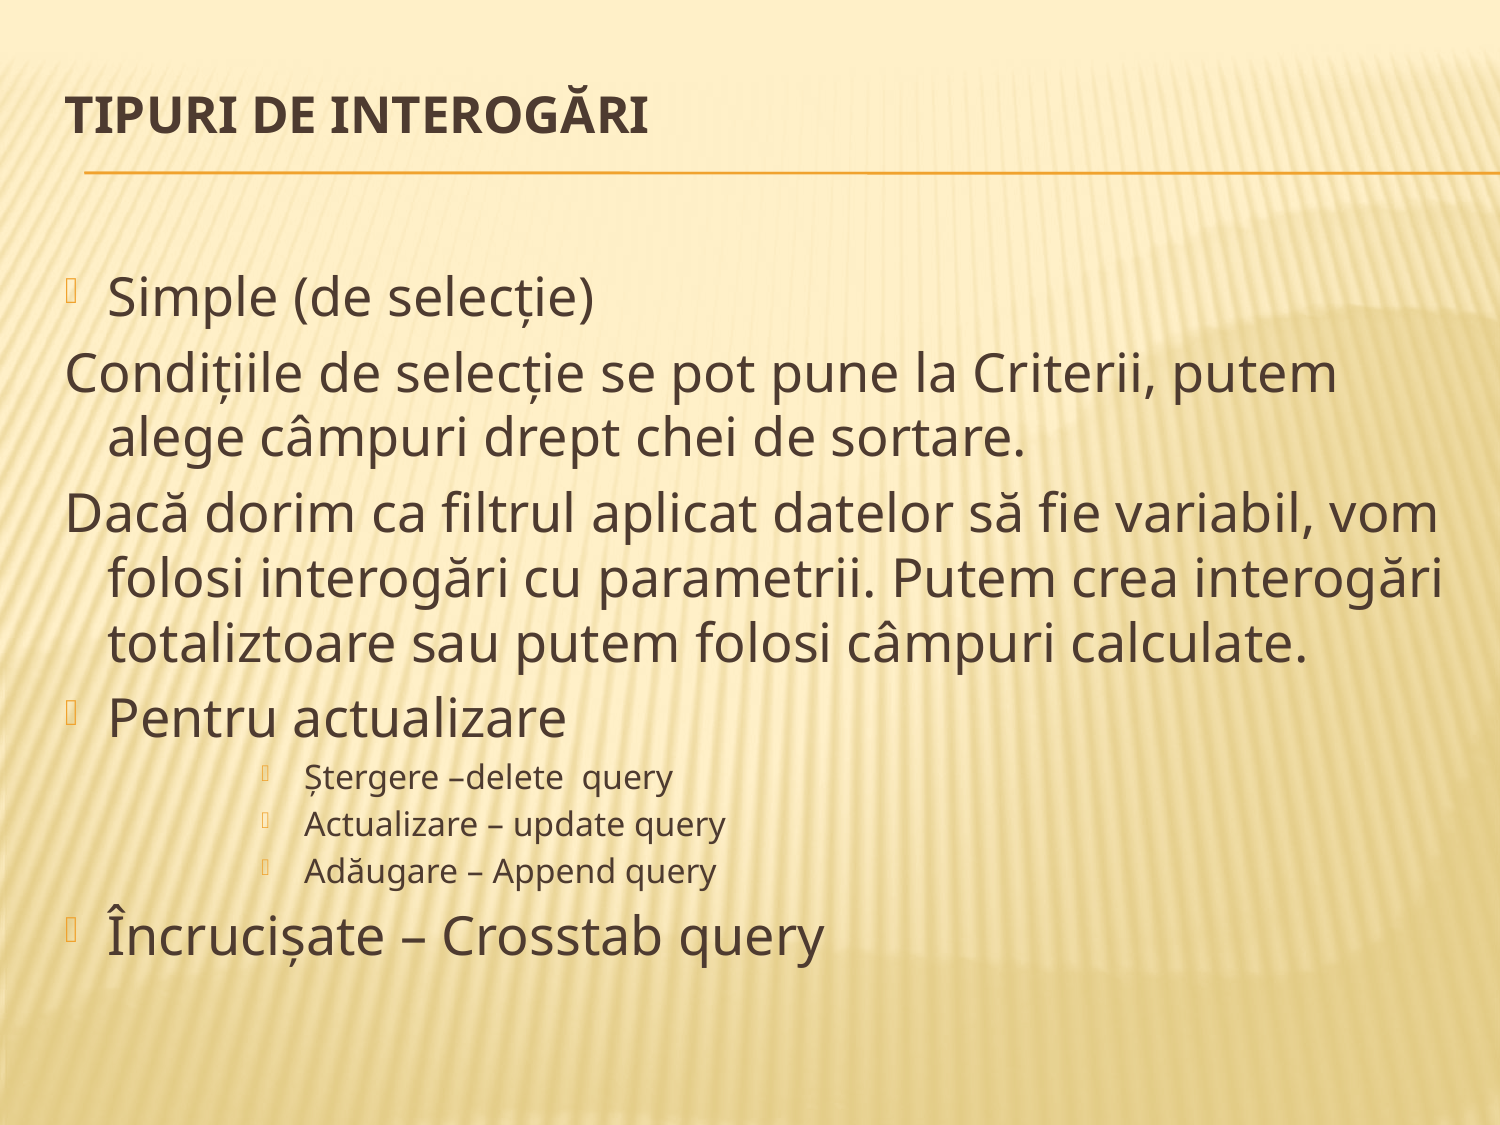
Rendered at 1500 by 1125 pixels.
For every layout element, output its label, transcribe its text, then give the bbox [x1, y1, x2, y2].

list Simple (de selecţie) Condiţiile de selecţie se pot pune la Criterii, putem alege câmpuri drept chei de sortare. Dacă dorim ca filtrul aplicat datelor să fie variabil, vom folosi interogări cu parametrii. Putem crea interogări totaliztoare sau putem folosi câmpuri calculate. Pentru actualizare Ştergere –delete query Actualizare – update query Adăugare – Append query Încrucişate – Crosstab query [50, 254, 1475, 998]
title Tipuri de interogări [50, 75, 1475, 213]
